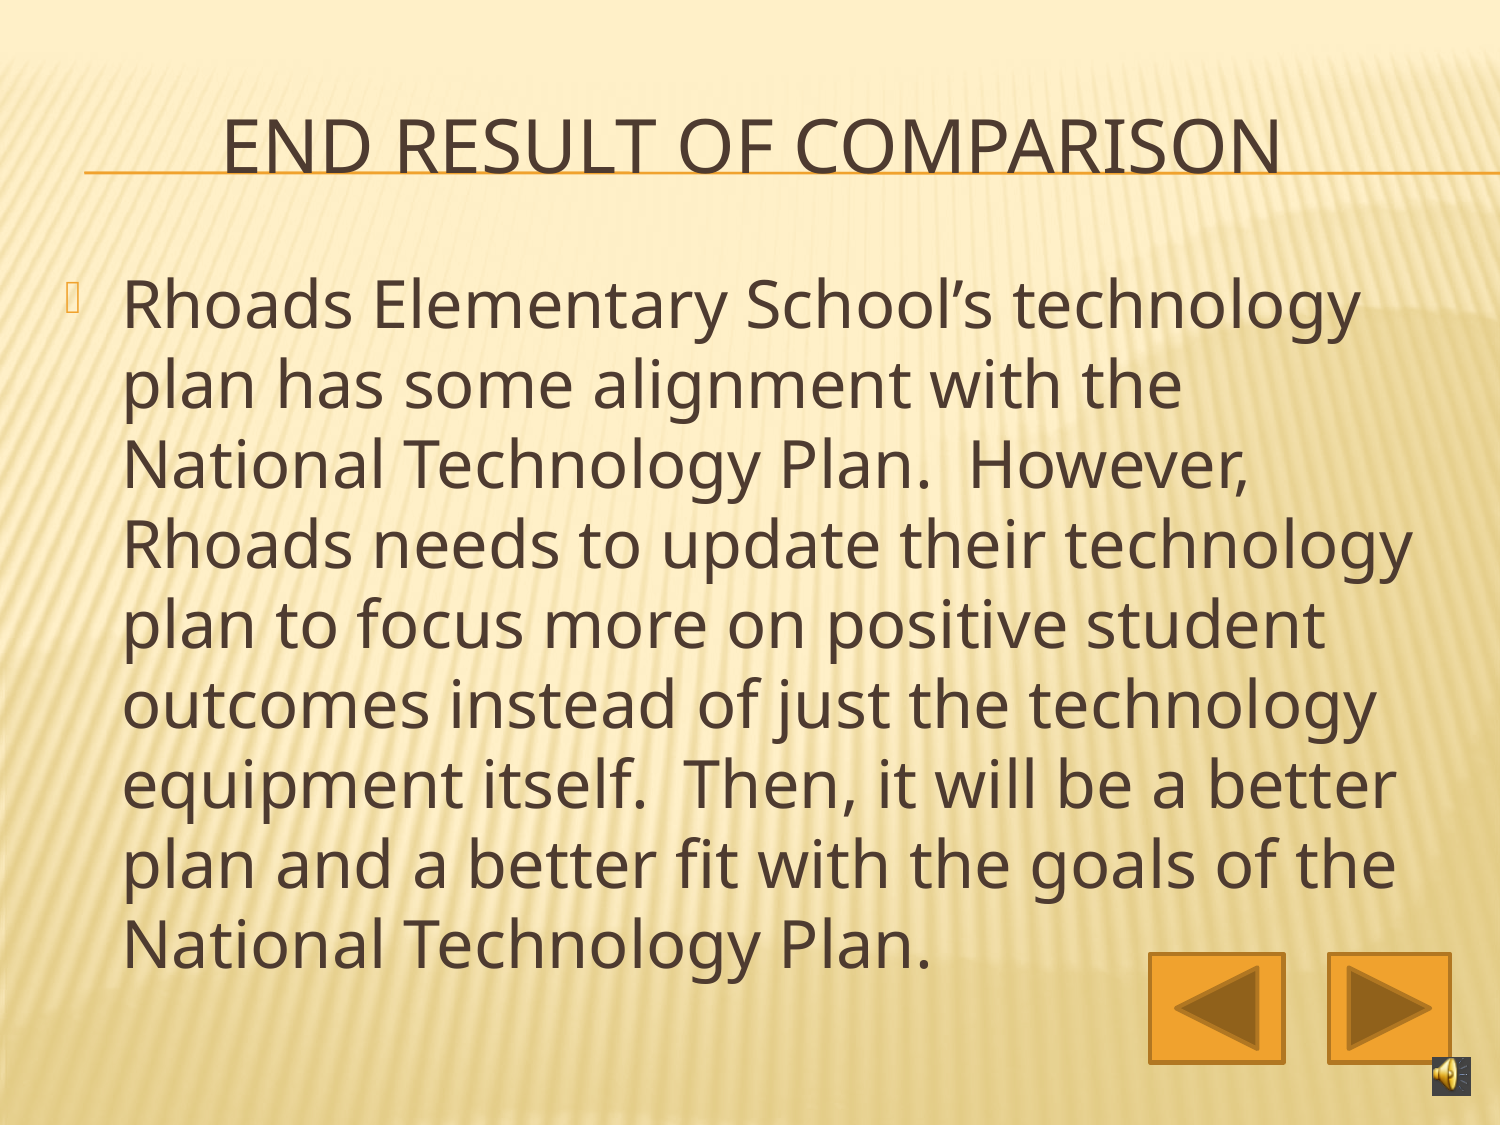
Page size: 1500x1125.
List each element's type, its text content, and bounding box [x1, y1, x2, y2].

list Rhoads Elementary School’s technology plan has some alignment with the National Technology Plan. However, Rhoads needs to update their technology plan to focus more on positive student outcomes instead of just the technology equipment itself. Then, it will be a better plan and a better fit with the goals of the National Technology Plan. [50, 254, 1475, 998]
picture [1431, 1056, 1472, 1097]
text_box [1327, 952, 1452, 1065]
text_box [1148, 952, 1286, 1065]
title End Result of Comparison [50, 75, 1475, 213]
